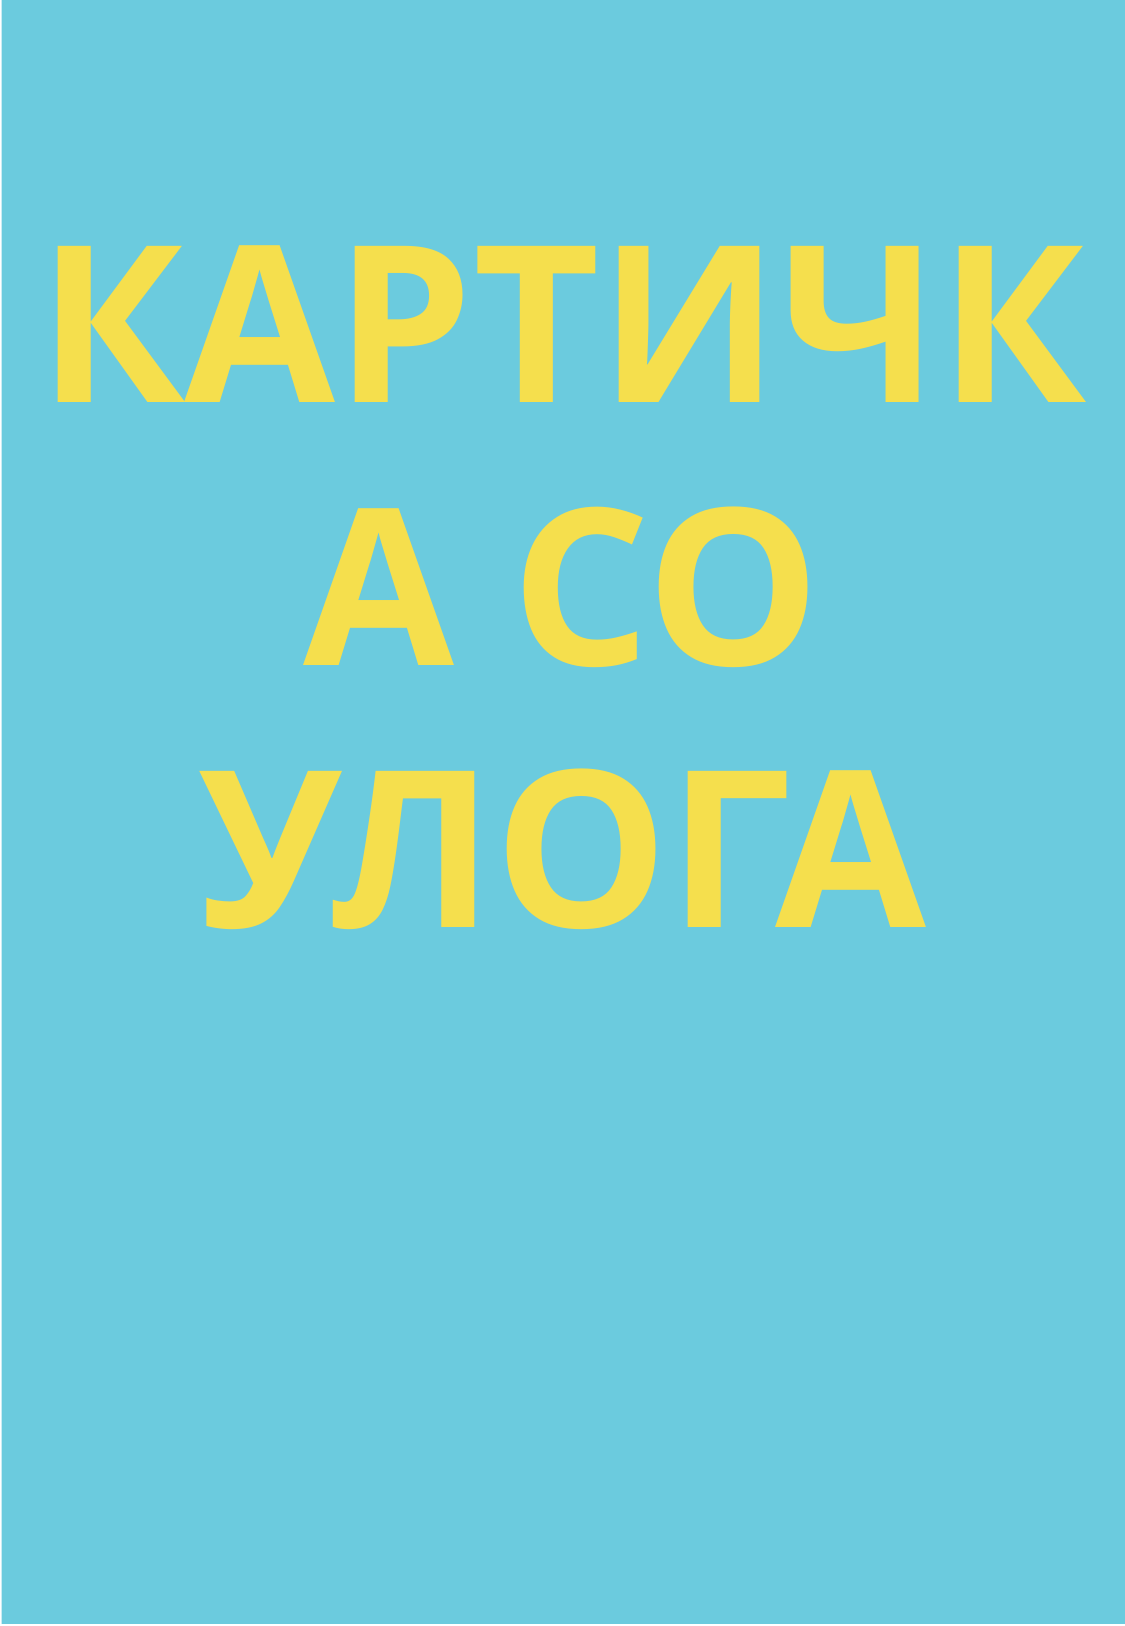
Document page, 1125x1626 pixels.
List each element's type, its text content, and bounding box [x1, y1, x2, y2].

text_box [1, 0, 1125, 1624]
text_box КАРТИЧКА СО УЛОГА [23, 176, 1102, 979]
